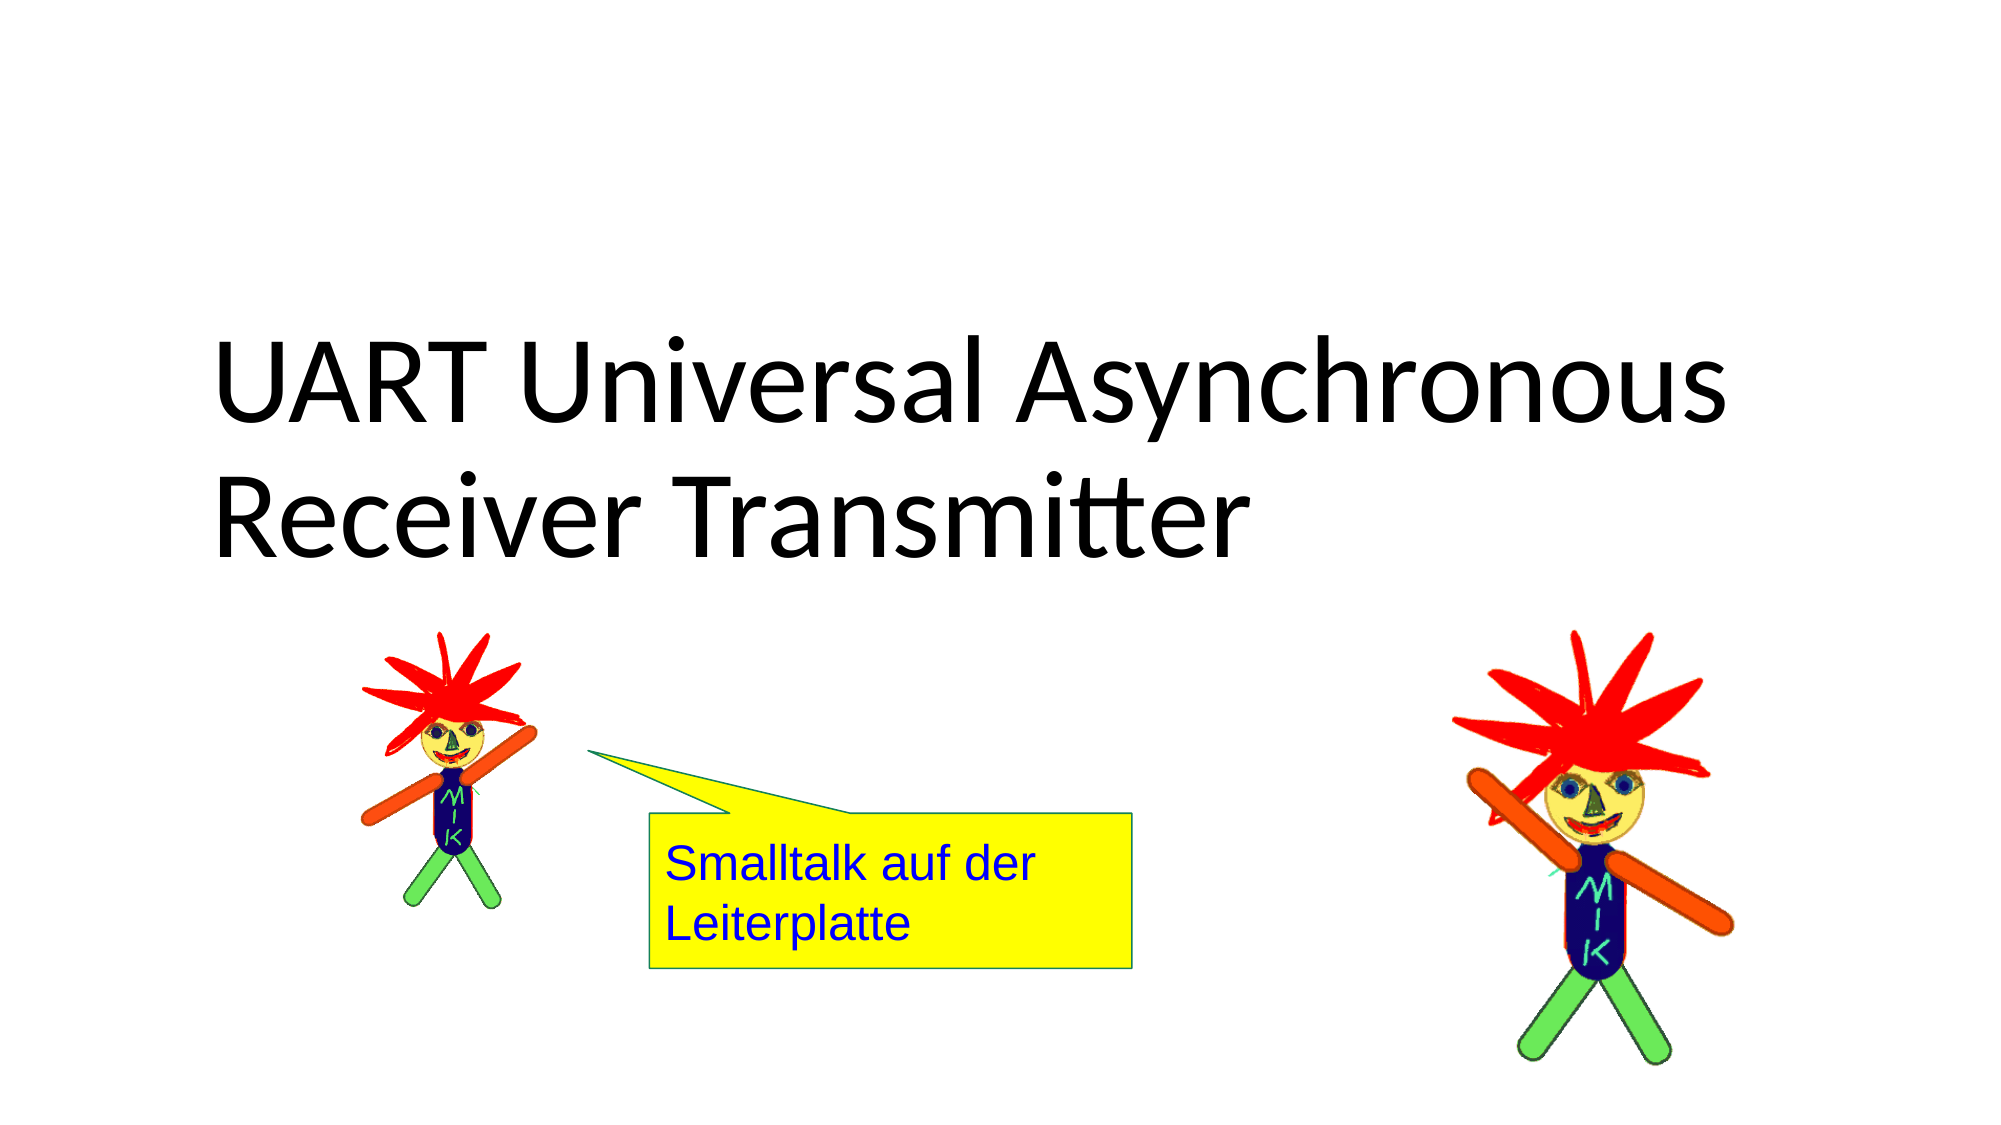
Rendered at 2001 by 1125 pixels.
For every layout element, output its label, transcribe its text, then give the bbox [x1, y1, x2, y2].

picture [341, 624, 549, 916]
text_box Smalltalk auf der Leiterplatte [588, 750, 1132, 969]
picture [1433, 614, 1750, 1079]
title UART Universal Asynchronous Receiver Transmitter [196, 200, 1750, 593]
